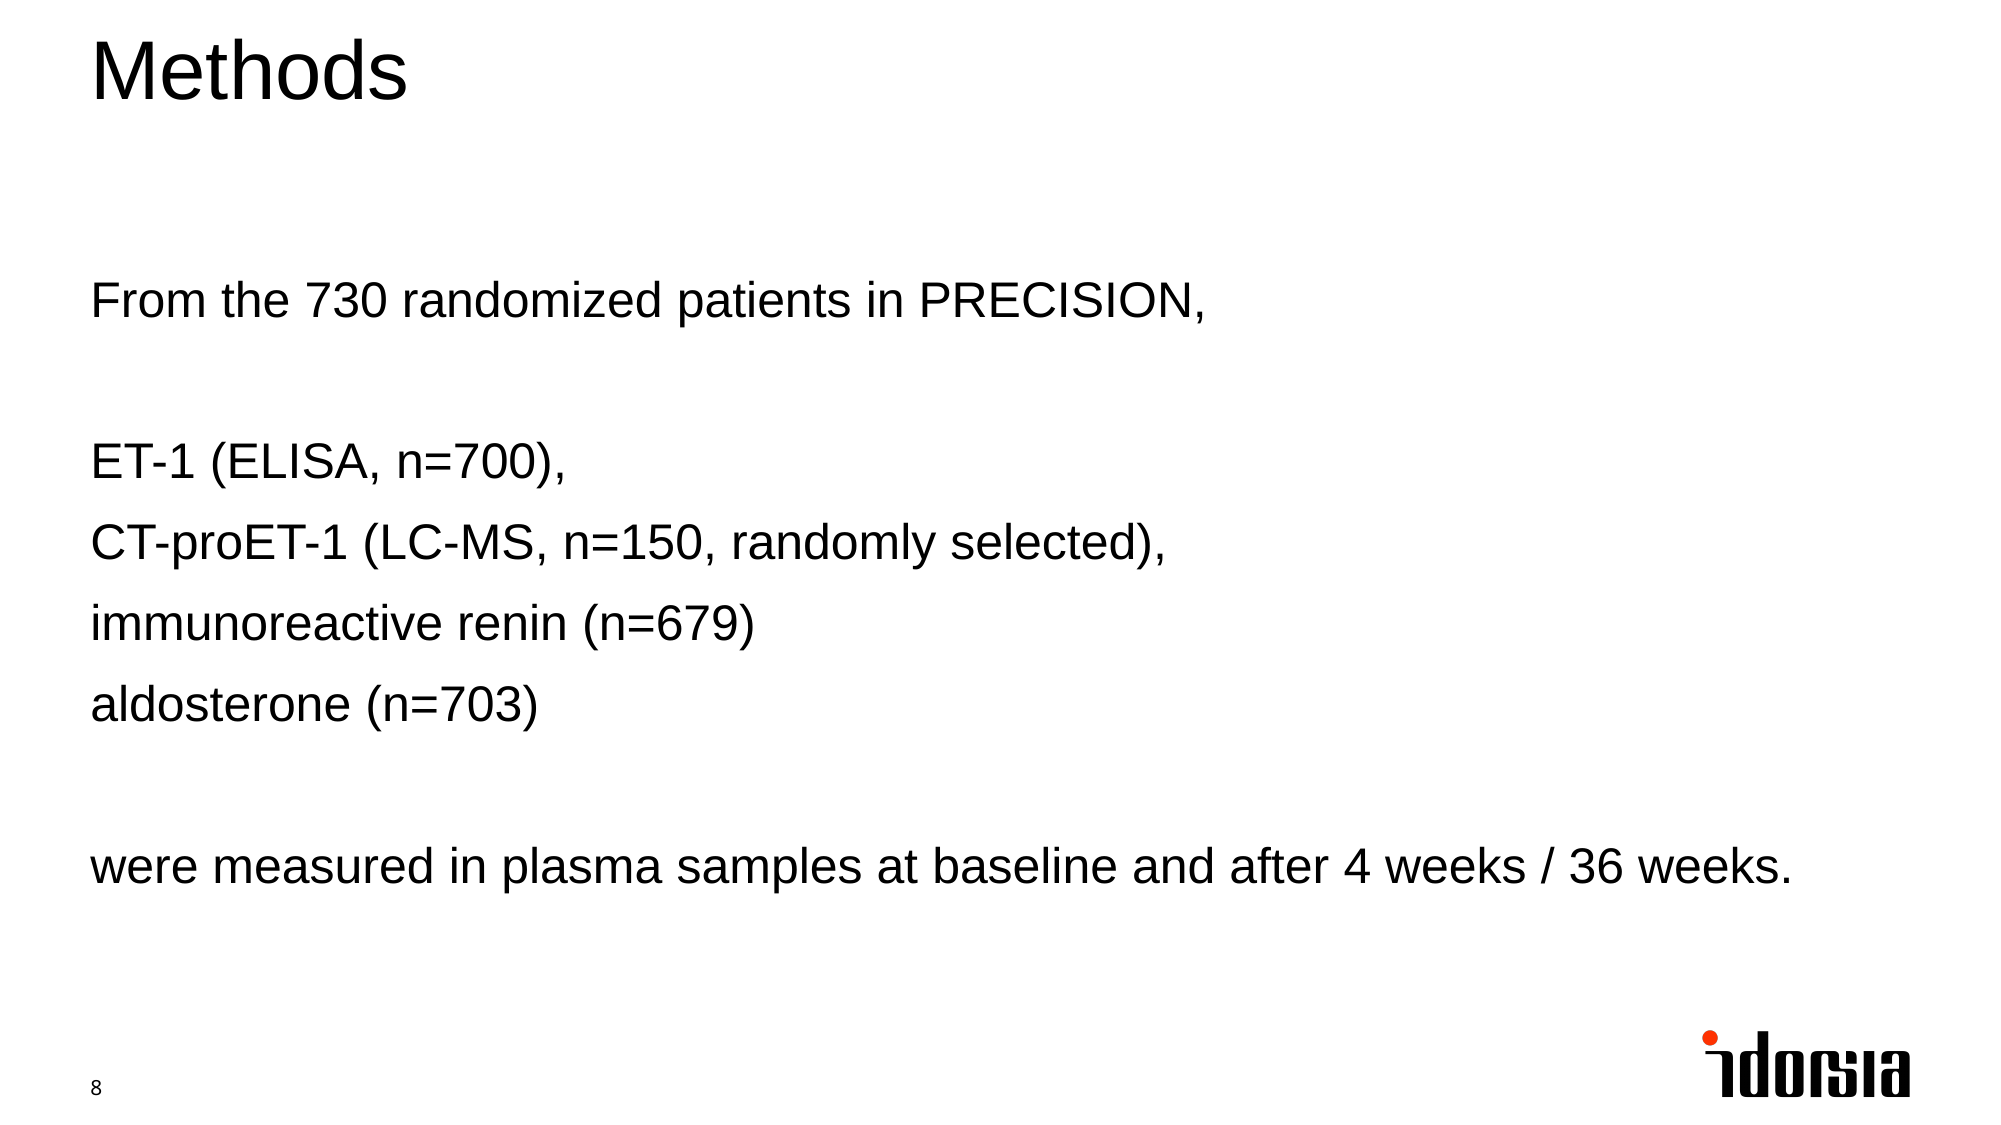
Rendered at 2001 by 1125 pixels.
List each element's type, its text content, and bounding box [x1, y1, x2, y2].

list From the 730 randomized patients in PRECISION, ET-1 (ELISA, n=700), CT-proET-1 (LC-MS, n=150, randomly selected), immunoreactive renin (n=679) aldosterone (n=703) were measured in plasma samples at baseline and after 4 weeks / 36 weeks. [90, 267, 1910, 1012]
title Methods [90, 27, 1910, 119]
picture [1677, 1026, 1938, 1108]
slide_number 8 [90, 1074, 150, 1104]
